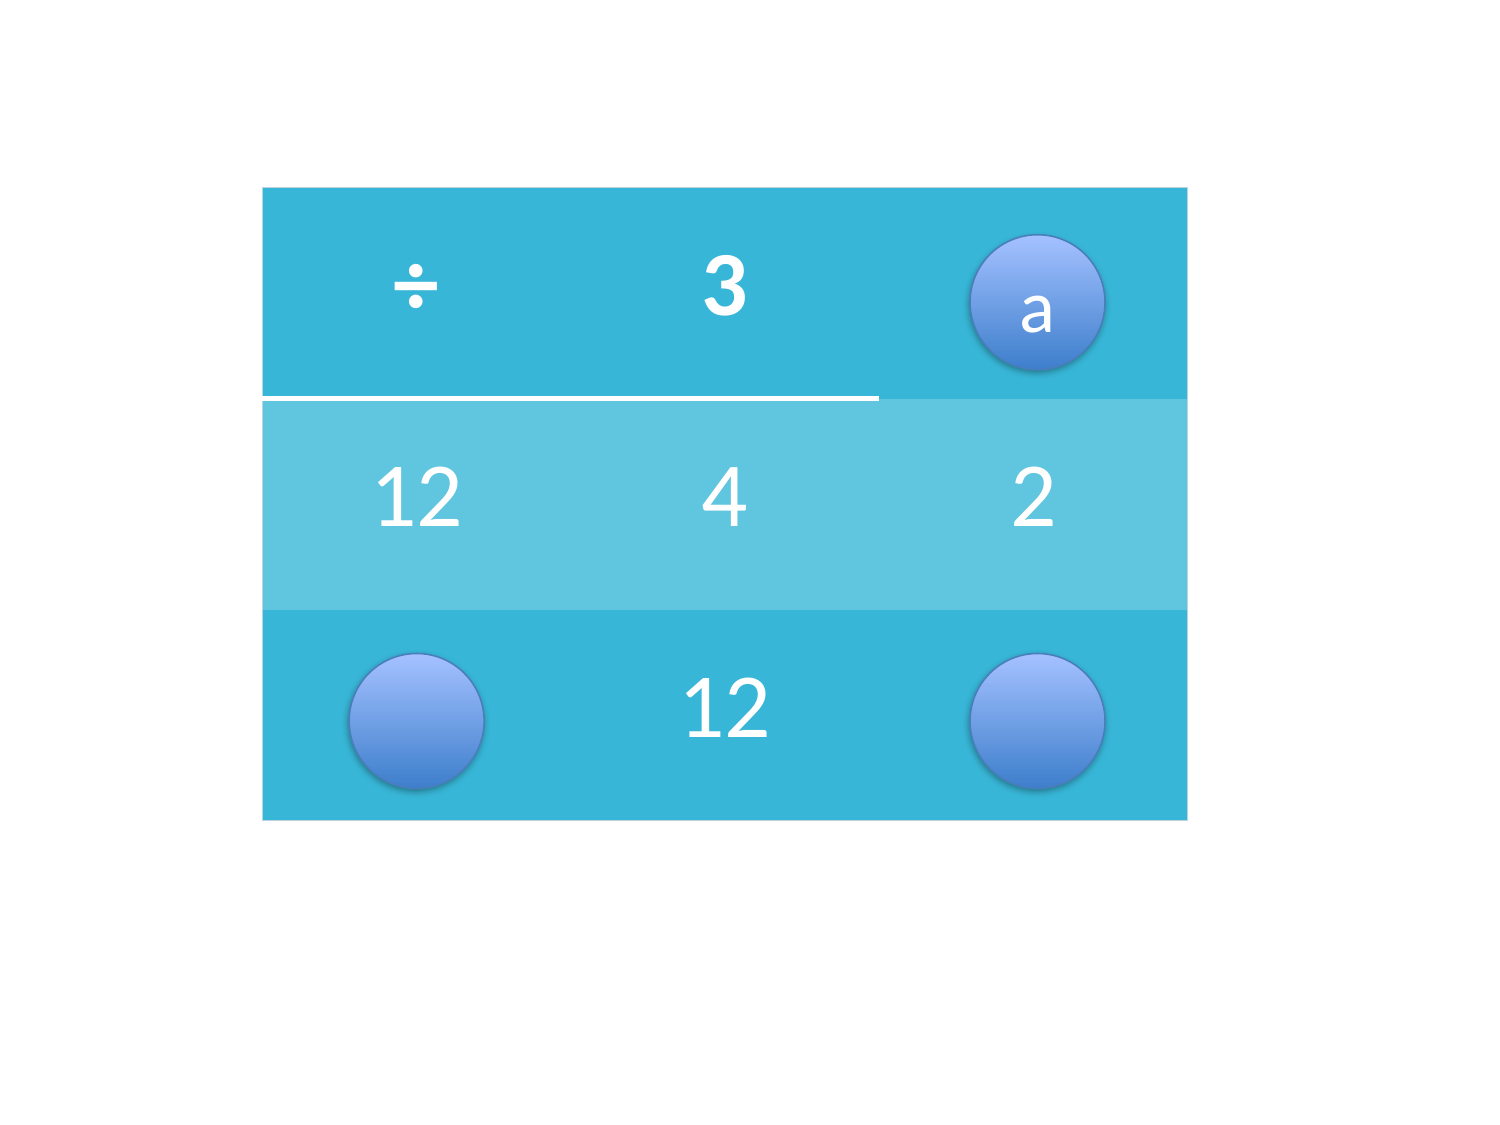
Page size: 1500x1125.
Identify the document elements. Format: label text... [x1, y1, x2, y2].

table_header ÷ [263, 188, 571, 396]
table_cell 36 [263, 610, 571, 820]
table_header 6 [879, 188, 1187, 399]
text_box [348, 652, 485, 790]
table_cell 6 [879, 610, 1187, 820]
table_cell 2 [879, 399, 1187, 610]
table_header 3 [571, 188, 879, 396]
table_cell 12 [263, 401, 571, 610]
table_cell 12 [571, 610, 879, 820]
text_box a [969, 233, 1106, 371]
text_box [969, 652, 1106, 790]
table_cell 4 [571, 401, 879, 610]
